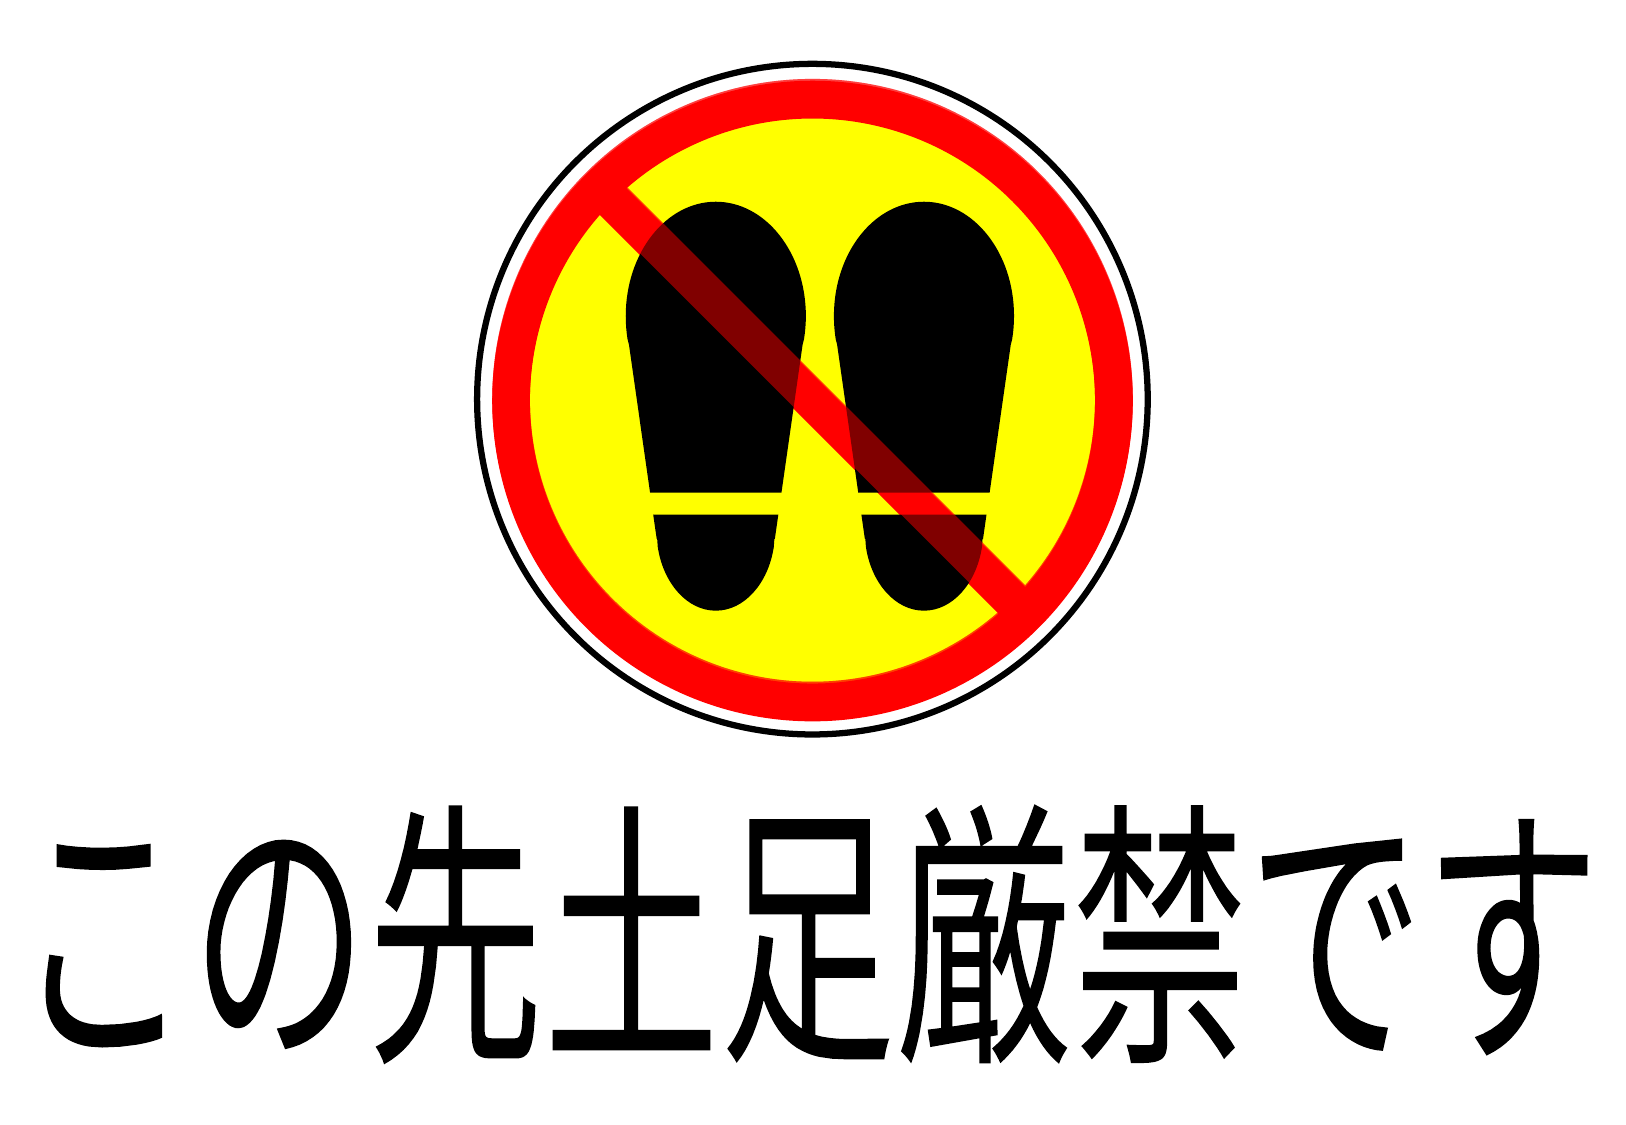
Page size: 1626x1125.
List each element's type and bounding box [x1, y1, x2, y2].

text_box [476, 63, 1148, 735]
